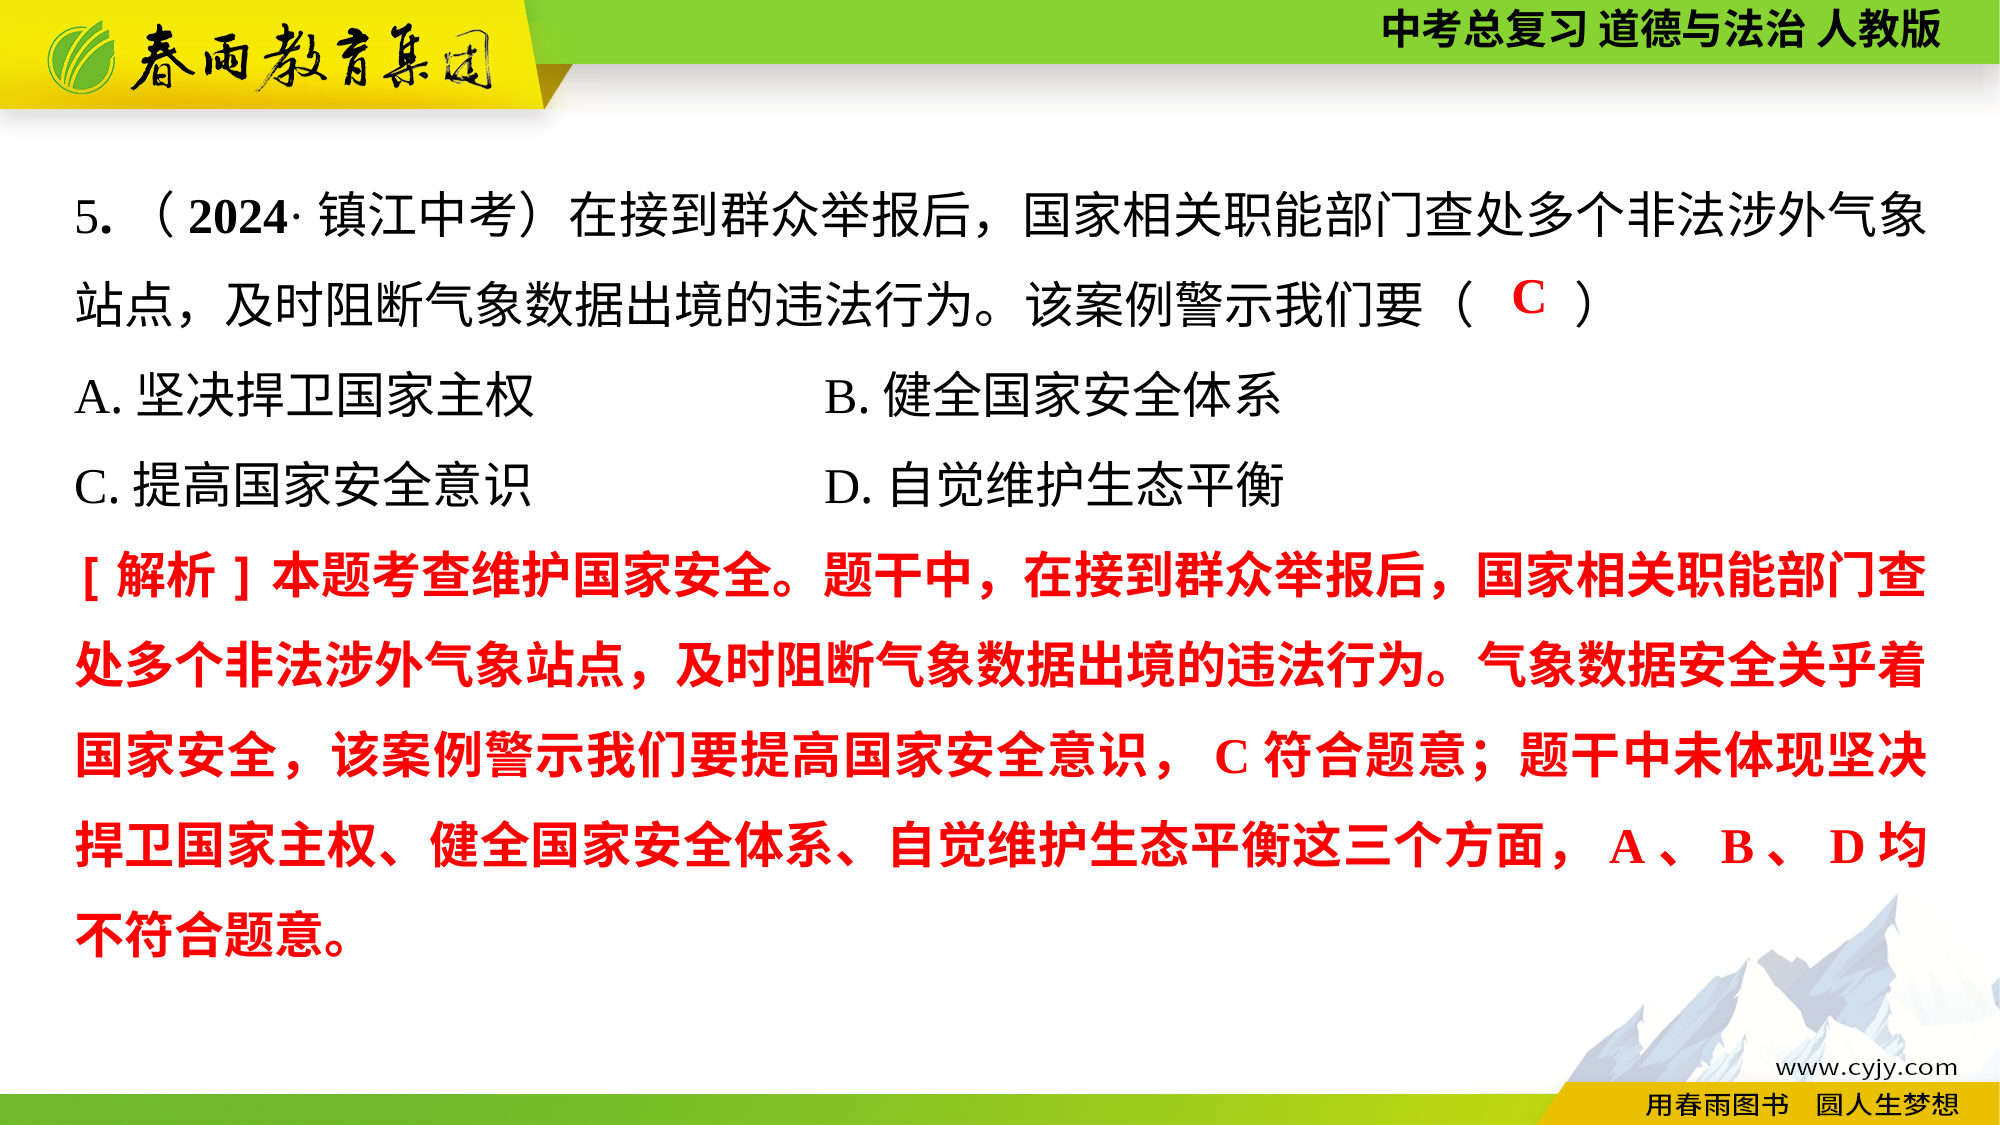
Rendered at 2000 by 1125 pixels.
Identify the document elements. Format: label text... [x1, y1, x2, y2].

text_box C [1496, 255, 1563, 331]
text_box [解析]本题考查维护国家安全。题干中，在接到群众举报后，国家相关职能部门查处多个非法涉外气象站点，及时阻断气象数据出境的违法行为。气象数据安全关乎着国家安全，该案例警示我们要提高国家安全意识，C符合题意；题干中未体现坚决捍卫国家主权、健全国家安全体系、自觉维护生态平衡这三个方面，A、B、D均不符合题意。 [59, 506, 1944, 971]
picture [0, 0, 2000, 1125]
list 5.（2024·镇江中考）在接到群众举报后，国家相关职能部门查处多个非法涉外气象站点，及时阻断气象数据出境的违法行为。该案例警示我们要（ ） A.坚决捍卫国家主权 B.健全国家安全体系 C.提高国家安全意识 D.自觉维护生态平衡 [59, 146, 1944, 506]
